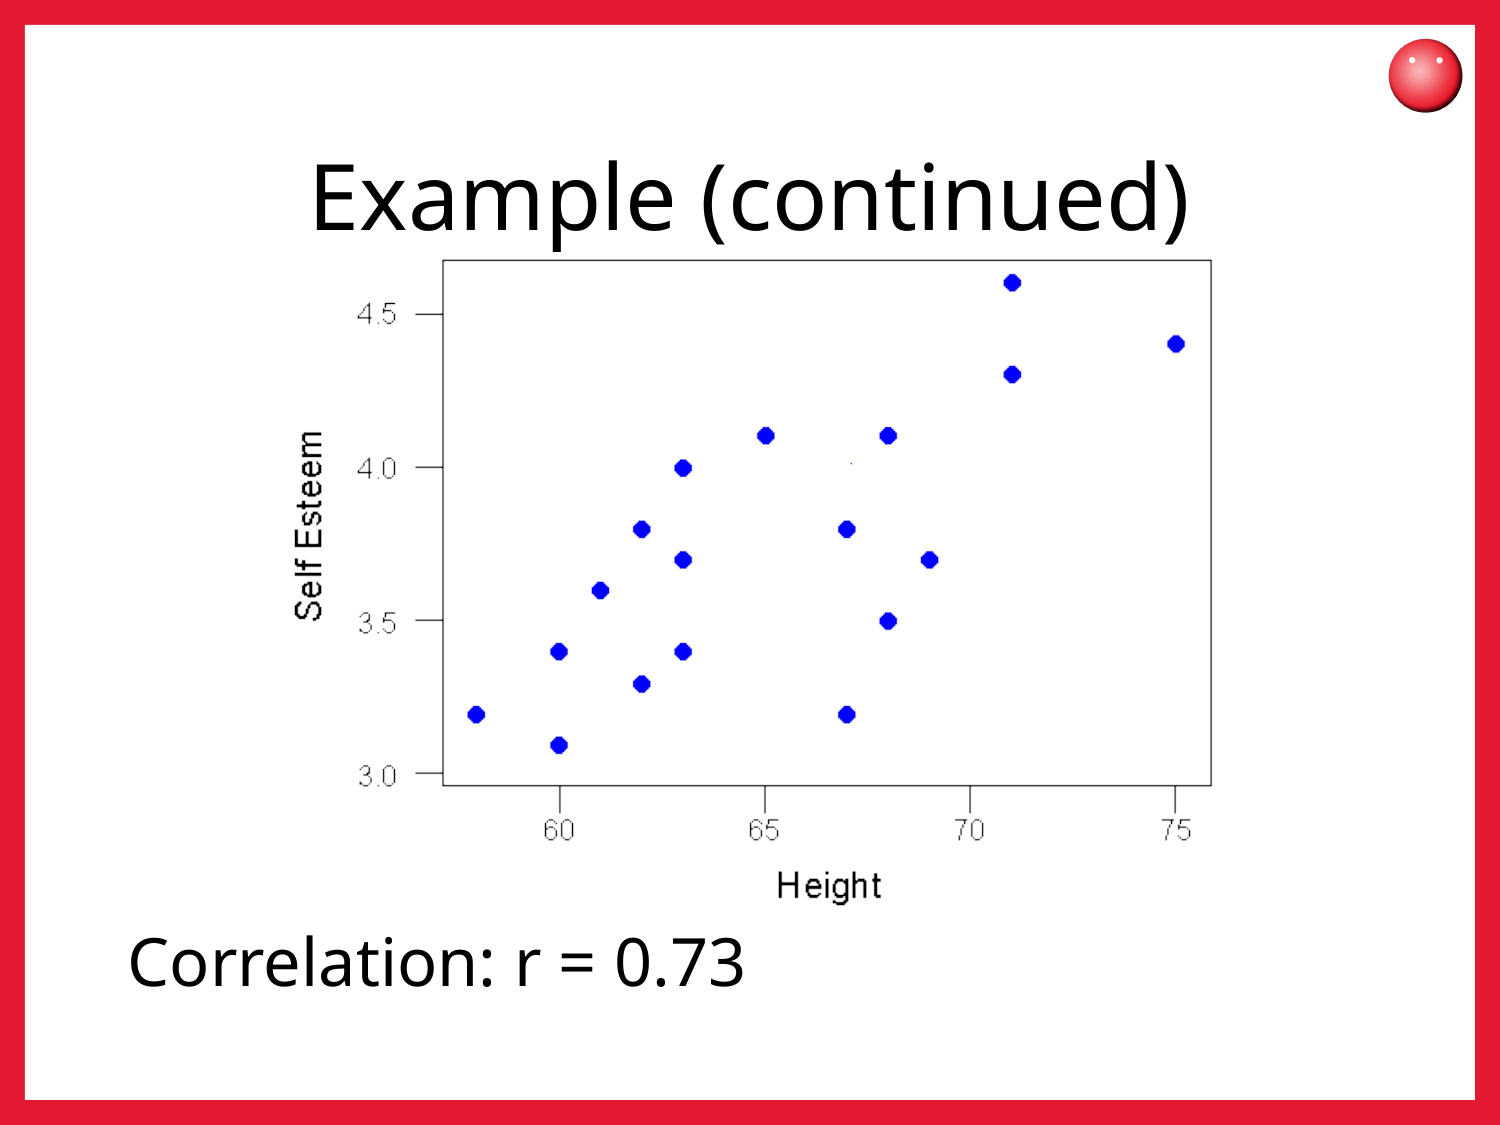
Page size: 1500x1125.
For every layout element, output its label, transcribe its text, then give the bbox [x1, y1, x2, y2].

list Correlation: r = 0.73 [112, 912, 1388, 1001]
title Example (continued) [112, 99, 1388, 288]
picture [286, 248, 1226, 913]
picture [1387, 37, 1464, 114]
